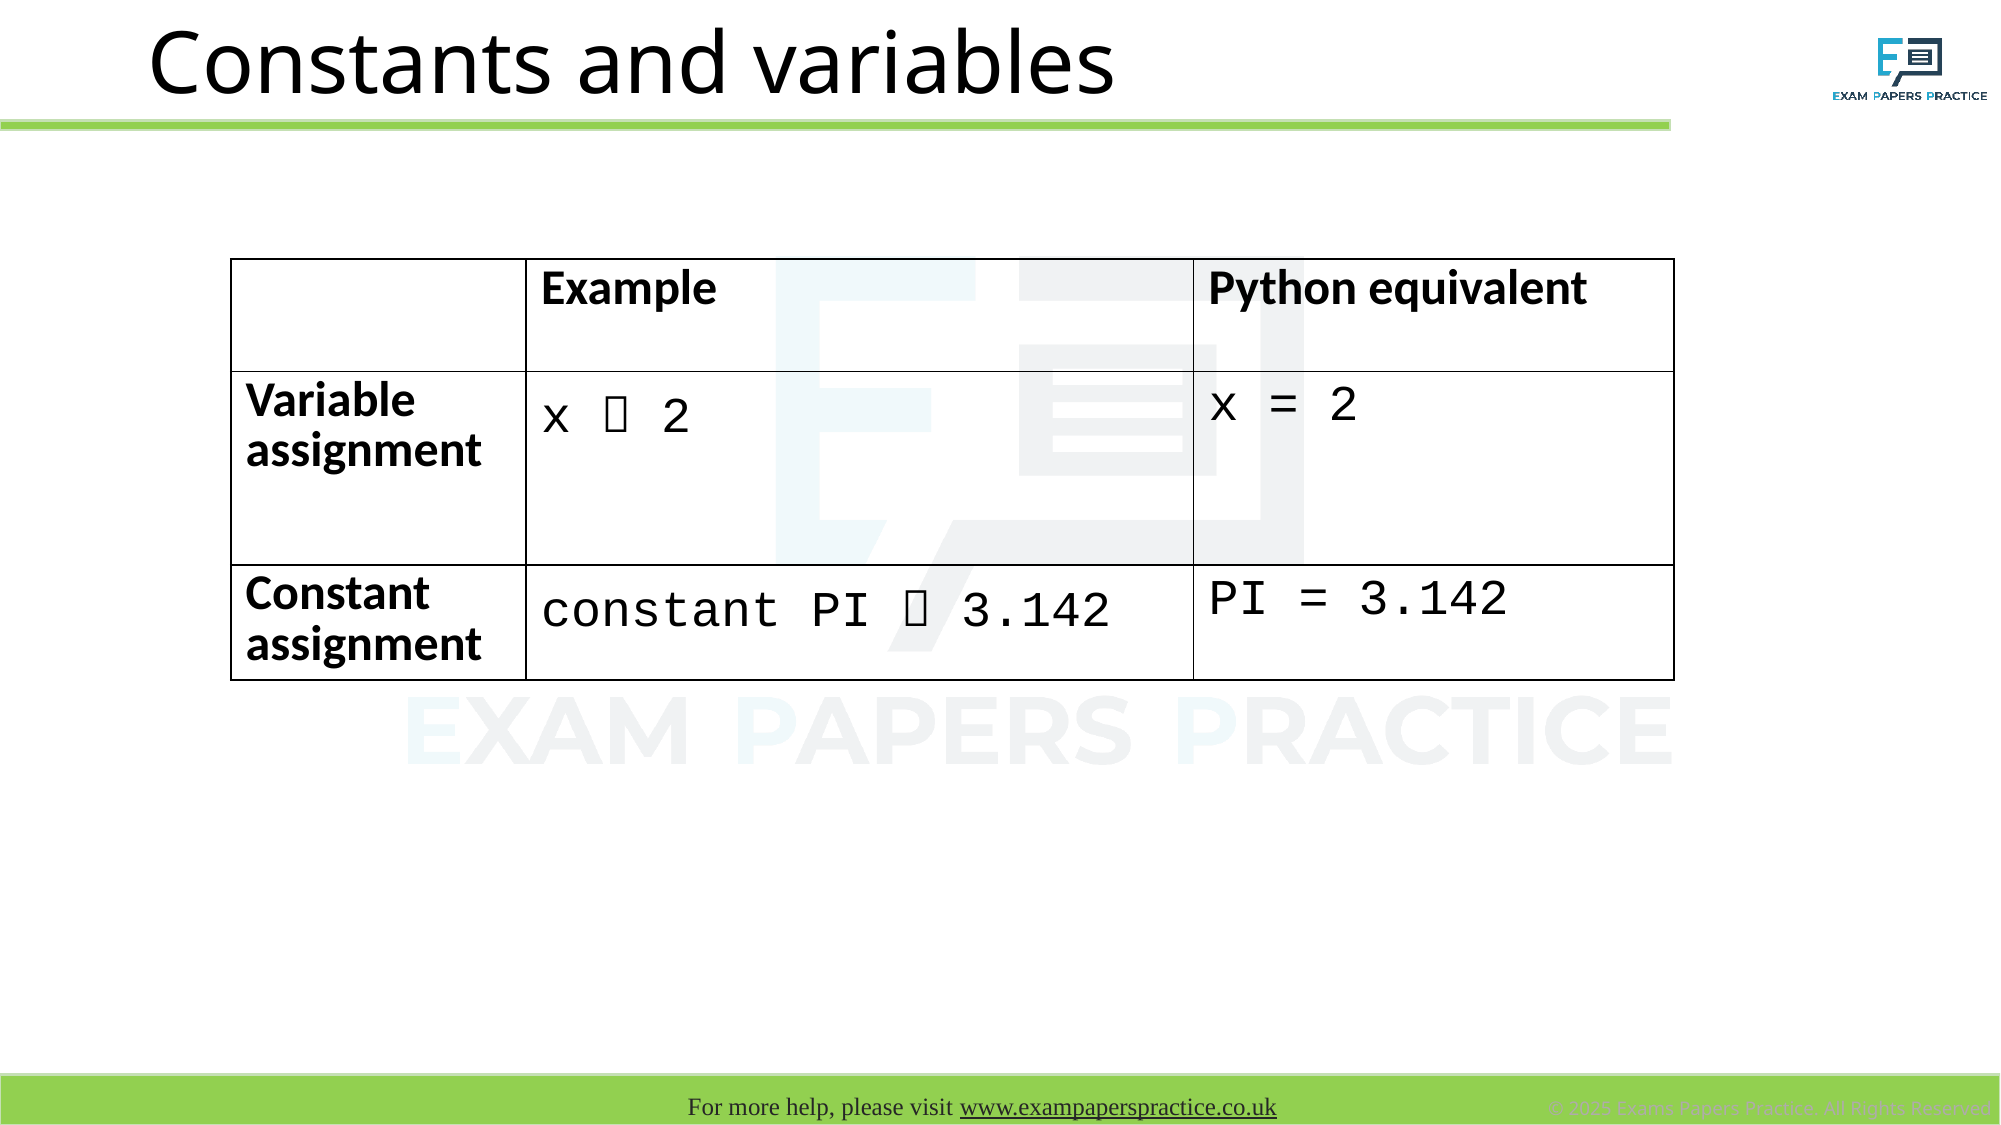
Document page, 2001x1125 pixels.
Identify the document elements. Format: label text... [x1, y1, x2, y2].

table_header Python equivalent [1194, 260, 1673, 371]
table_cell constant PI  3.142 [527, 566, 1193, 679]
table_cell Constant assignment [232, 566, 525, 679]
table_cell PI = 3.142 [1194, 566, 1673, 679]
table_header Example [527, 260, 1193, 371]
table_cell x  2 [527, 372, 1193, 564]
title Constants and variables [132, 11, 1858, 121]
table_header [232, 260, 525, 371]
table_cell Variable assignment [232, 372, 525, 564]
table_cell x = 2 [1194, 372, 1673, 564]
